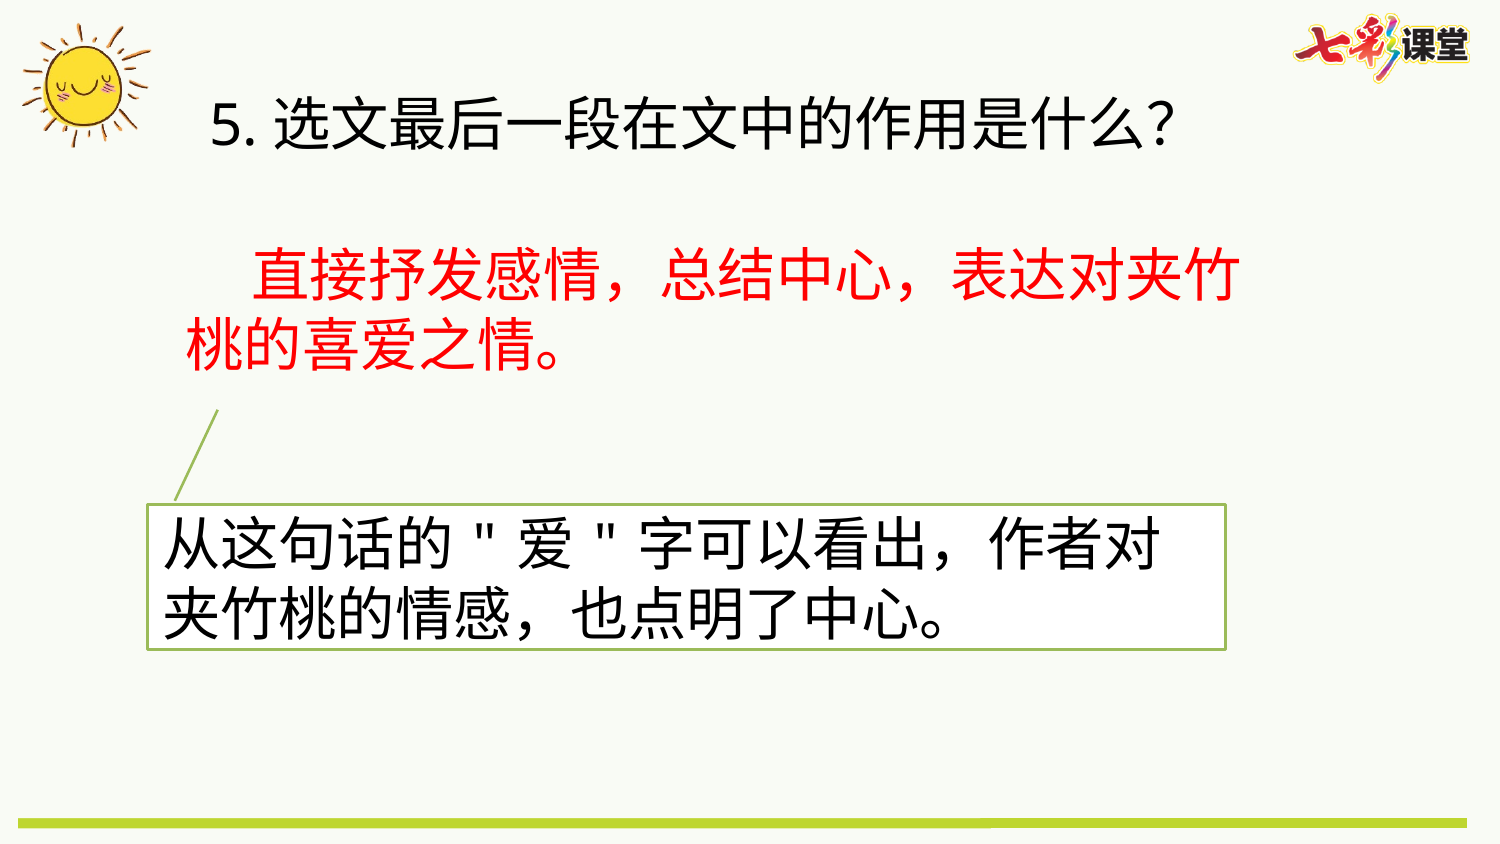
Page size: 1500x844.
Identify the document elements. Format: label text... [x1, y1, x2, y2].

text_box 从这句话的"爱"字可以看出，作者对夹竹桃的情感，也点明了中心。 [146, 503, 1227, 651]
picture [18, 771, 1467, 844]
picture [1291, 9, 1472, 79]
text_box 从这句话的"爱"字可以看出，作者对夹竹桃的情感，也点明了中心。 [173, 409, 219, 502]
text_box 直接抒发感情，总结中心，表达对夹竹桃的喜爱之情。 [171, 231, 1287, 386]
picture [0, 0, 173, 172]
text_box 5.选文最后一段在文中的作用是什么？ [194, 79, 1500, 165]
